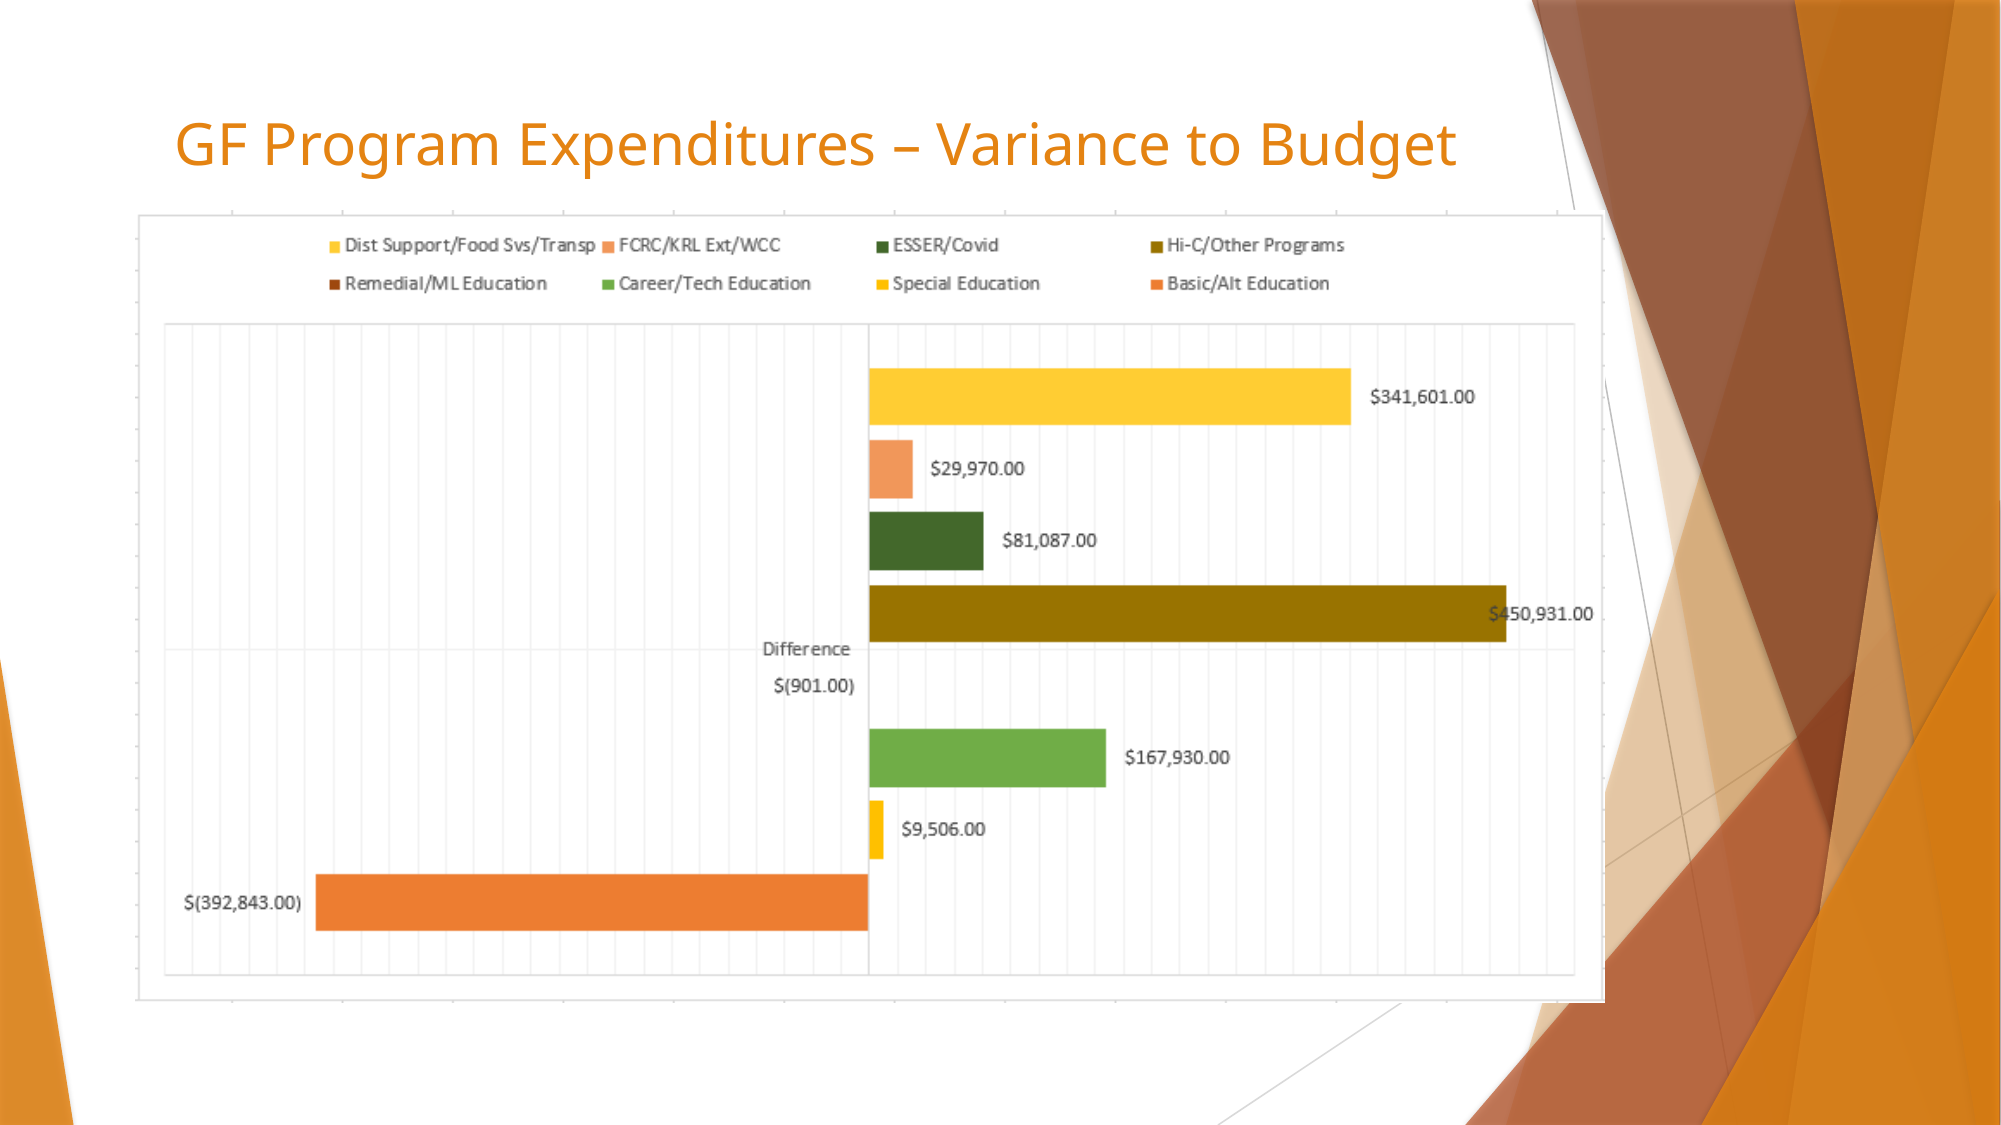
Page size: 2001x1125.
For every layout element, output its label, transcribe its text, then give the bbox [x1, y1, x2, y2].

title GF Program Expenditures – Variance to Budget [111, 99, 1522, 182]
picture [135, 210, 1606, 1003]
